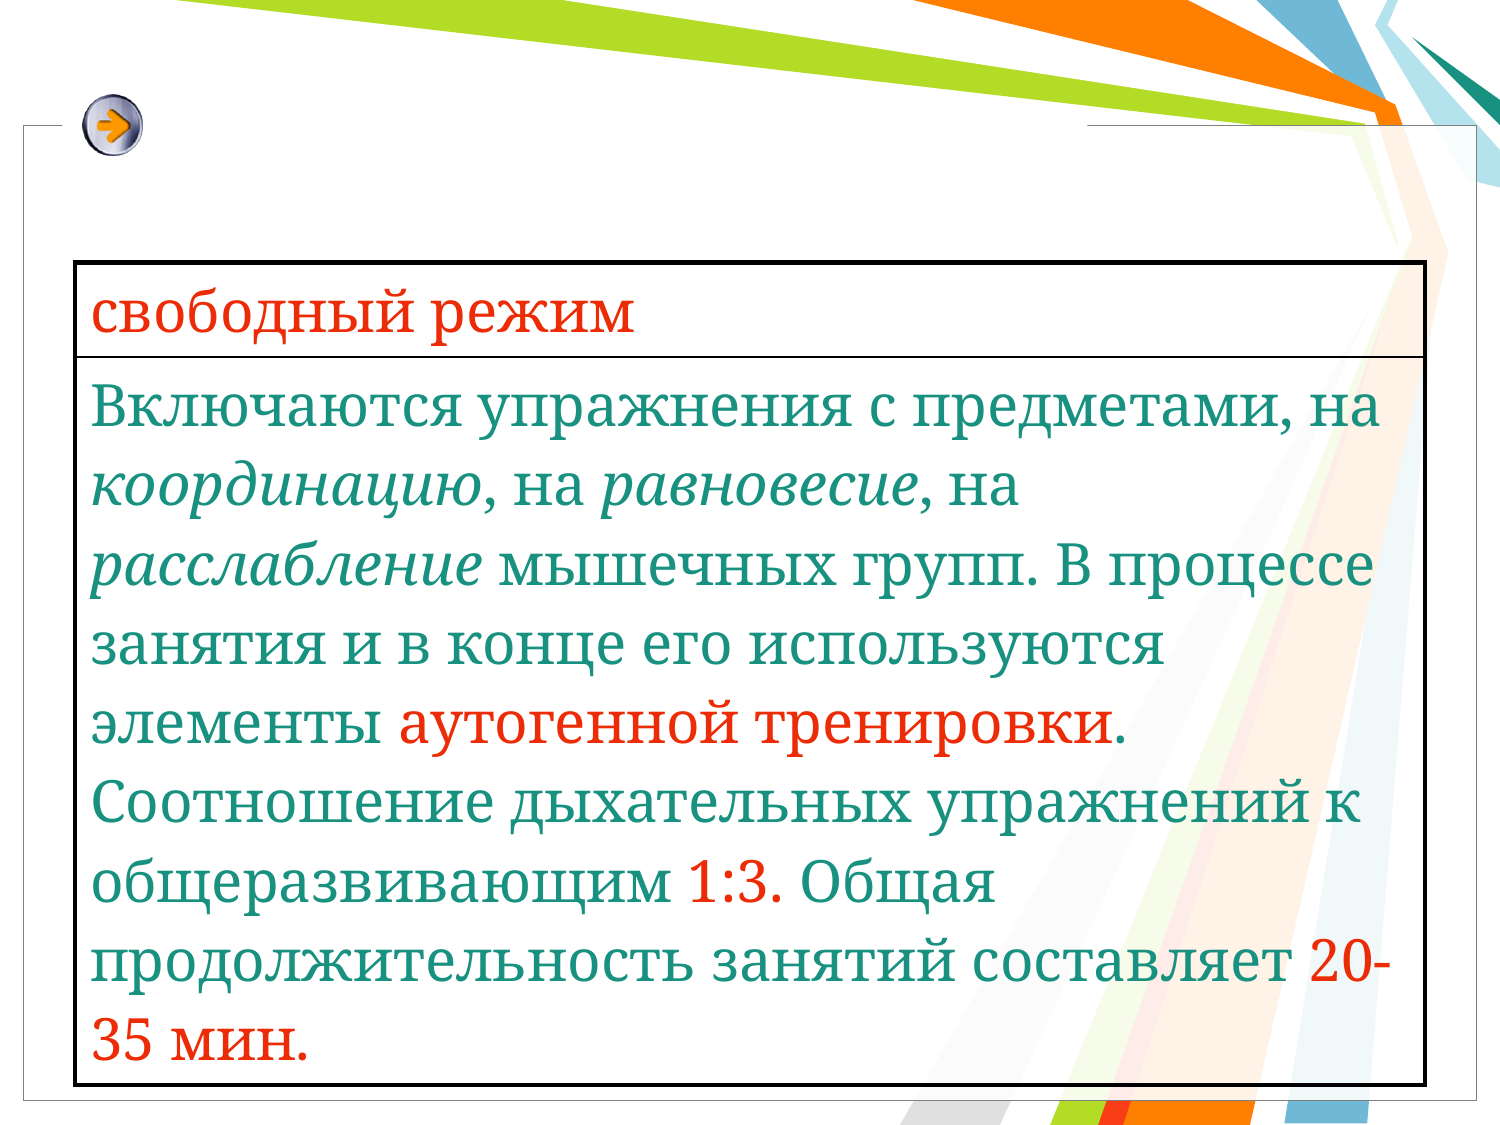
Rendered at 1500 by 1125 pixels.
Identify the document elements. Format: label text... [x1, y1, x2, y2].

table_header свободный режим [77, 265, 1423, 356]
table_cell Включаются упражнения с предметами, на координацию, на равновесие, на расслабление мышечных групп. В процессе занятия и в конце его используются элементы аутогенной тренировки. Соотношение дыхательных упражнений к общеразвивающим 1:3. Общая продолжительность занятий составляет 20-35 мин. [77, 358, 1423, 1083]
picture [82, 94, 143, 156]
